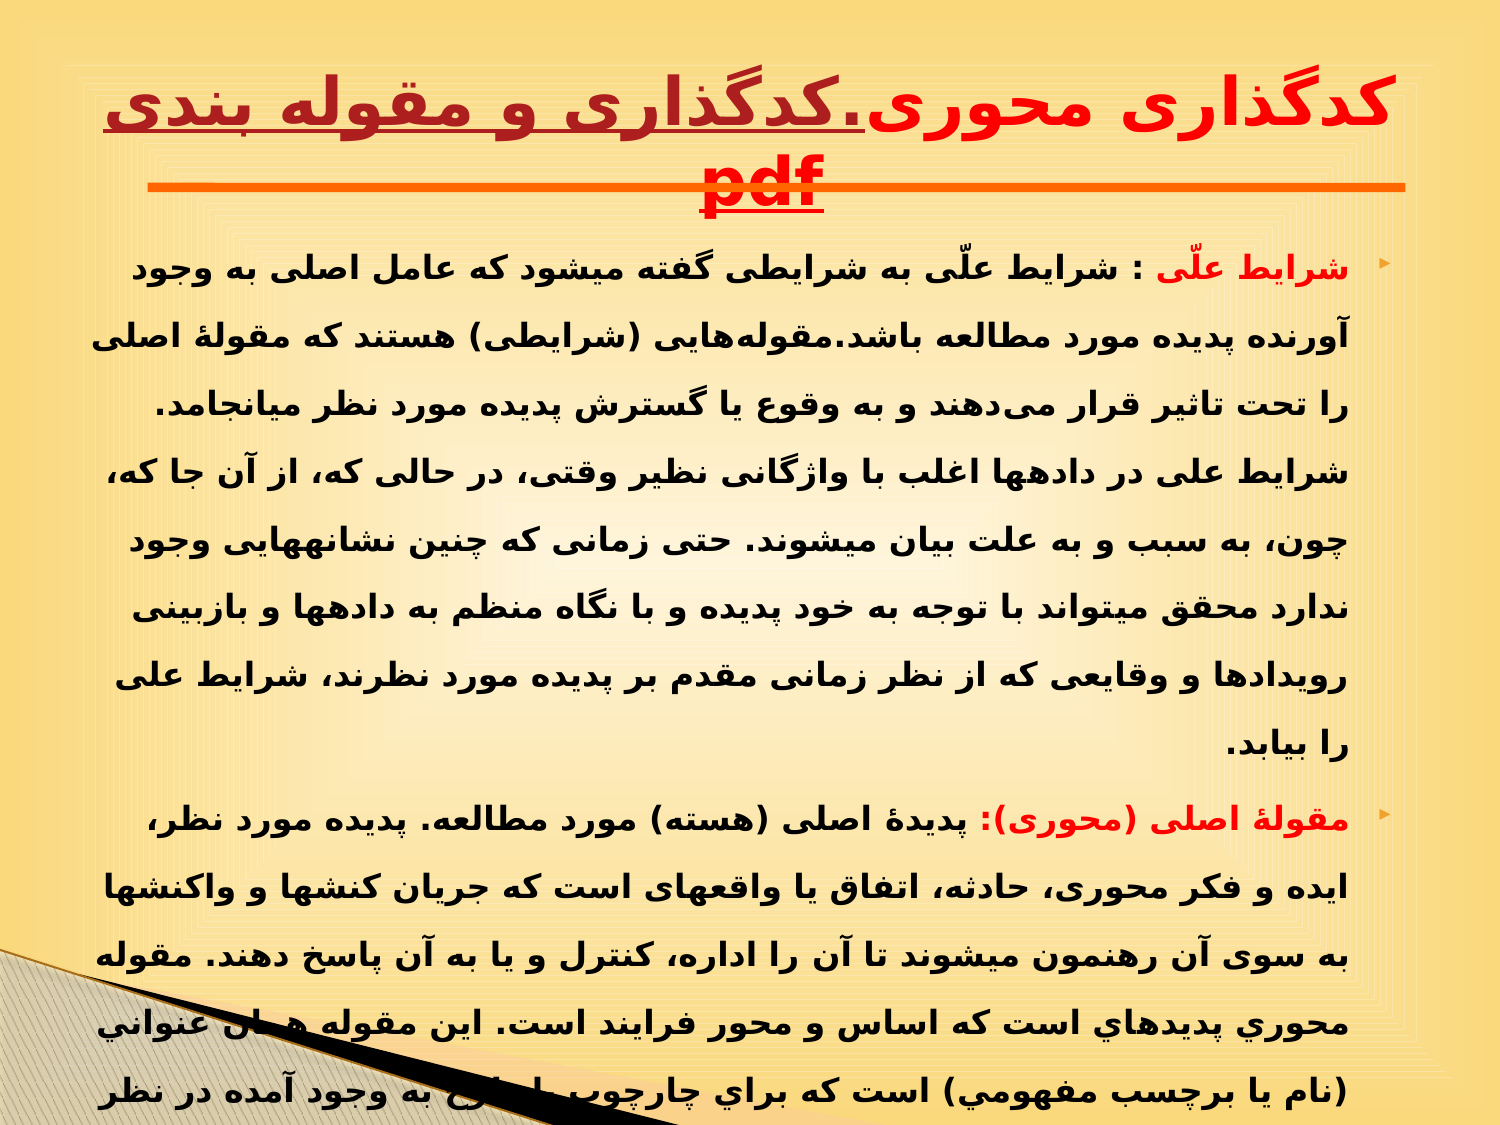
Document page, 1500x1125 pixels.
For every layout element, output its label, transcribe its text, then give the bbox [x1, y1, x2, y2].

list شرایط علّی : شرایط علّی به شرایطی گفته میشود که عامل اصلی به وجود آورنده پدیده مورد مطالعه باشد.مقوله‌هایی (شرایطی) هستند که مقولۀ اصلی را تحت تاثیر قرار می‌دهند و به وقوع یا گسترش پدیده مورد نظر می­انجامد. شرایط علی در داده­ها اغلب با واژگانی نظیر وقتی، در حالی که، از آن جا که، چون، به سبب و به علت بیان می­شوند. حتی زمانی که چنین نشانه­هایی وجود ندارد محقق می­تواند با توجه به خود پدیده و با نگاه منظم به داده­ها و بازبینی رویدادها و وقایعی که از نظر زمانی مقدم بر پدیده مورد نظرند، شرایط علی را بیابد. مقولۀ اصلی (محوری): پدیدۀ اصلی (هسته) مورد مطالعه. پدیده مورد نظر، ایده و فکر محوری، حادثه، اتفاق یا واقعه­ای است که جریان کنش­ها و واکنش­ها به سوی آن رهنمون می­شوند تا آن­ را اداره، کنترل و یا به آن پاسخ دهند. مقوله محوري پديده­اي است كه اساس و محور فرايند است. اين مقوله همان عنواني (نام يا برچسب مفهومي) است كه براي چارچوب يا طرح به وجود آمده در نظر گرفته مي­شود. مقوله­اي كه به عنوان مقوله محوري انتخاب مي شود بايد به قدر كافي انتزاعي بوده و بتوان ساير مقولات اصلي را به آن ربط داد. شرایط مداخله‌گر: شرایط ساختاری که به پدیده‌ای تعلق دارند و بر راهبردهای کنش و واکنش اثر می‌گذارند. آنها راهبردها را در درون زمینه خاصی سهولت می‌بخشند و یا آنها را محدود و مقید می‌کنند. [75, 233, 1425, 954]
title کدگذاری محوریکدگذاری و مقوله بندی.pdf [75, 45, 1425, 233]
